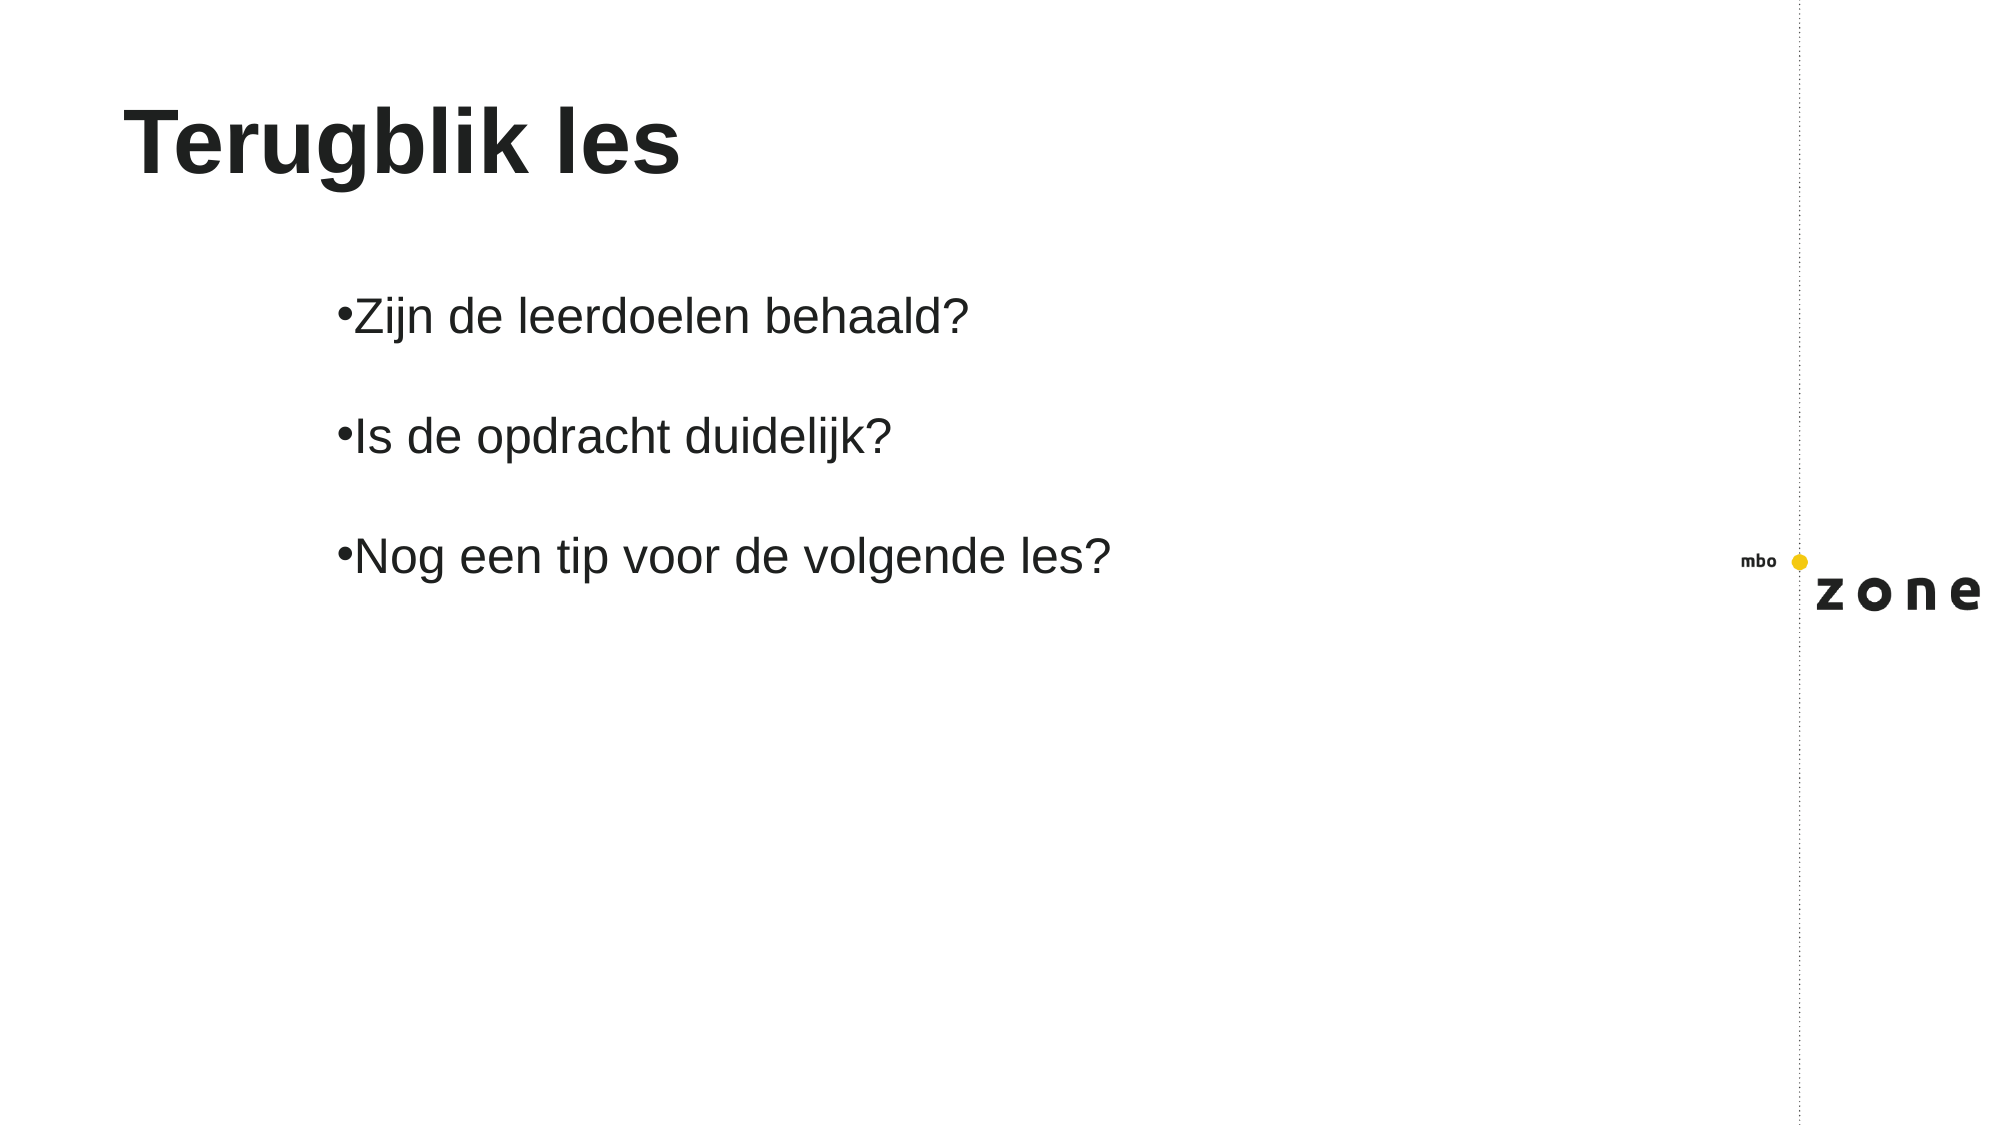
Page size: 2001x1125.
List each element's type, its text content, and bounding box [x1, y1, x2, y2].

title Terugblik les [124, 94, 1607, 272]
picture [1596, 0, 2001, 1125]
list Zijn de leerdoelen behaald? Is de opdracht duidelijk? Nog een tip voor de volgende les? [336, 283, 1607, 998]
